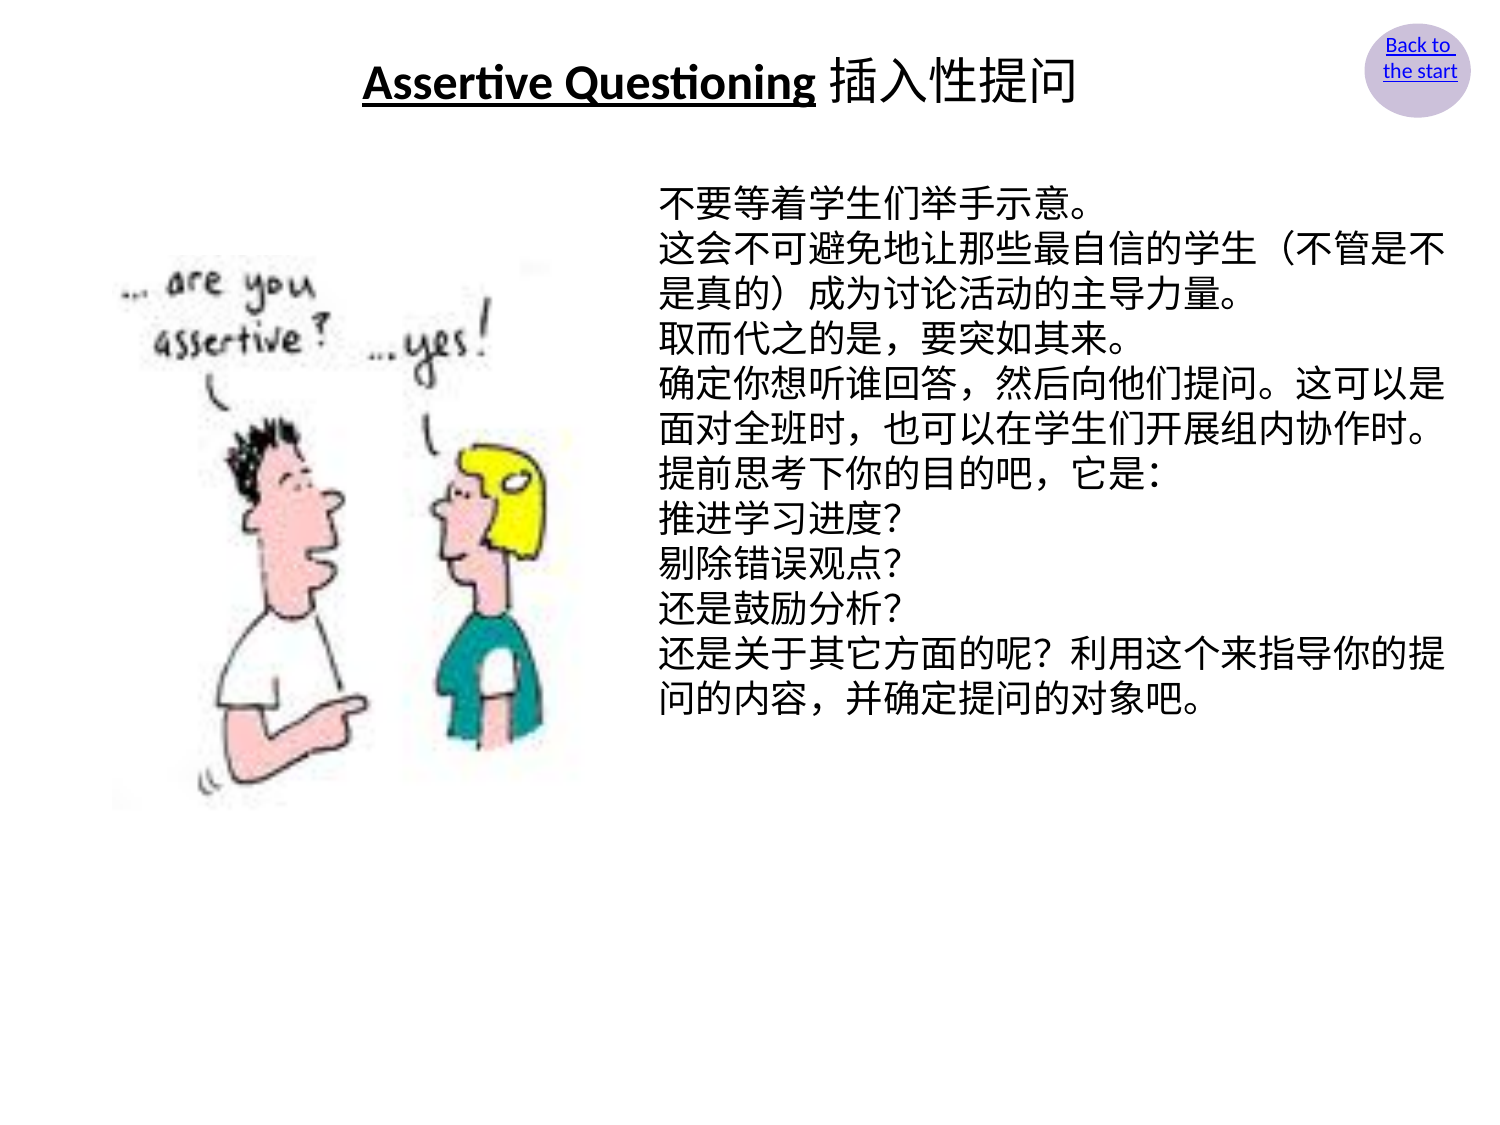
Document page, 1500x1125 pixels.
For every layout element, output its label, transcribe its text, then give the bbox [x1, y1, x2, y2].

text_box [1367, 91, 1468, 120]
text_box Back to the start [1359, 23, 1483, 91]
text_box Assertive Questioning插入性提问 [218, 42, 1223, 178]
picture [111, 255, 606, 819]
text_box 不要等着学生们举手示意。 这会不可避免地让那些最自信的学生（不管是不是真的）成为讨论活动的主导力量。 取而代之的是，要突如其来。 确定你想听谁回答，然后向他们提问。这可以是面对全班时，也可以在学生们开展组内协作时。提前思考下你的目的吧，它是： 推进学习进度？ 剔除错误观点？ 还是鼓励分析？ 还是关于其它方面的呢？利用这个来指导你的提问的内容，并确定提问的对象吧。 [643, 172, 1471, 728]
